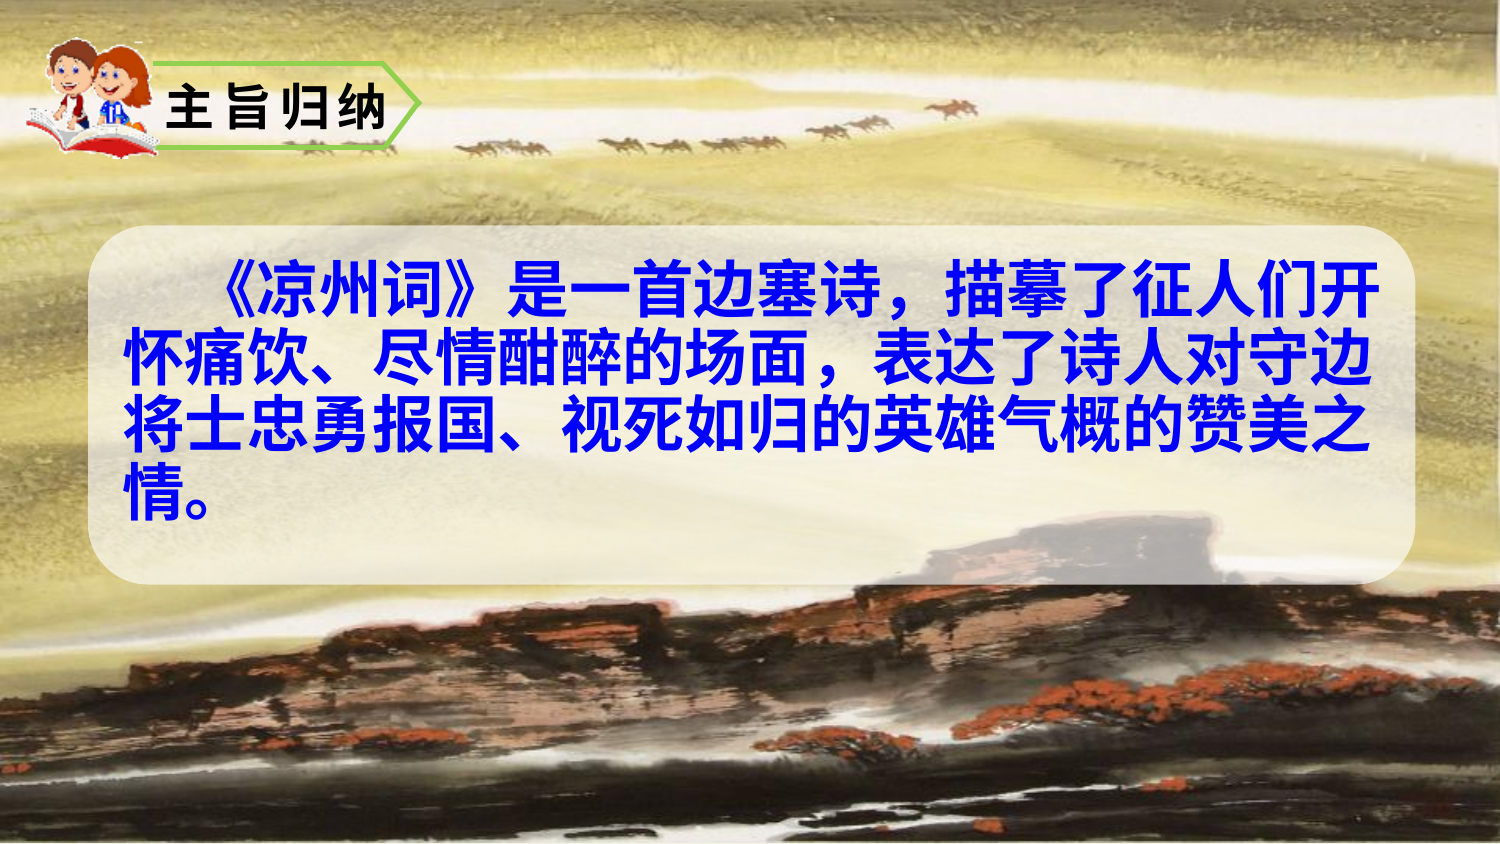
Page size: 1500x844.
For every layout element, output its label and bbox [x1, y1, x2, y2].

text_box [25, 37, 427, 159]
picture [0, 0, 1500, 844]
